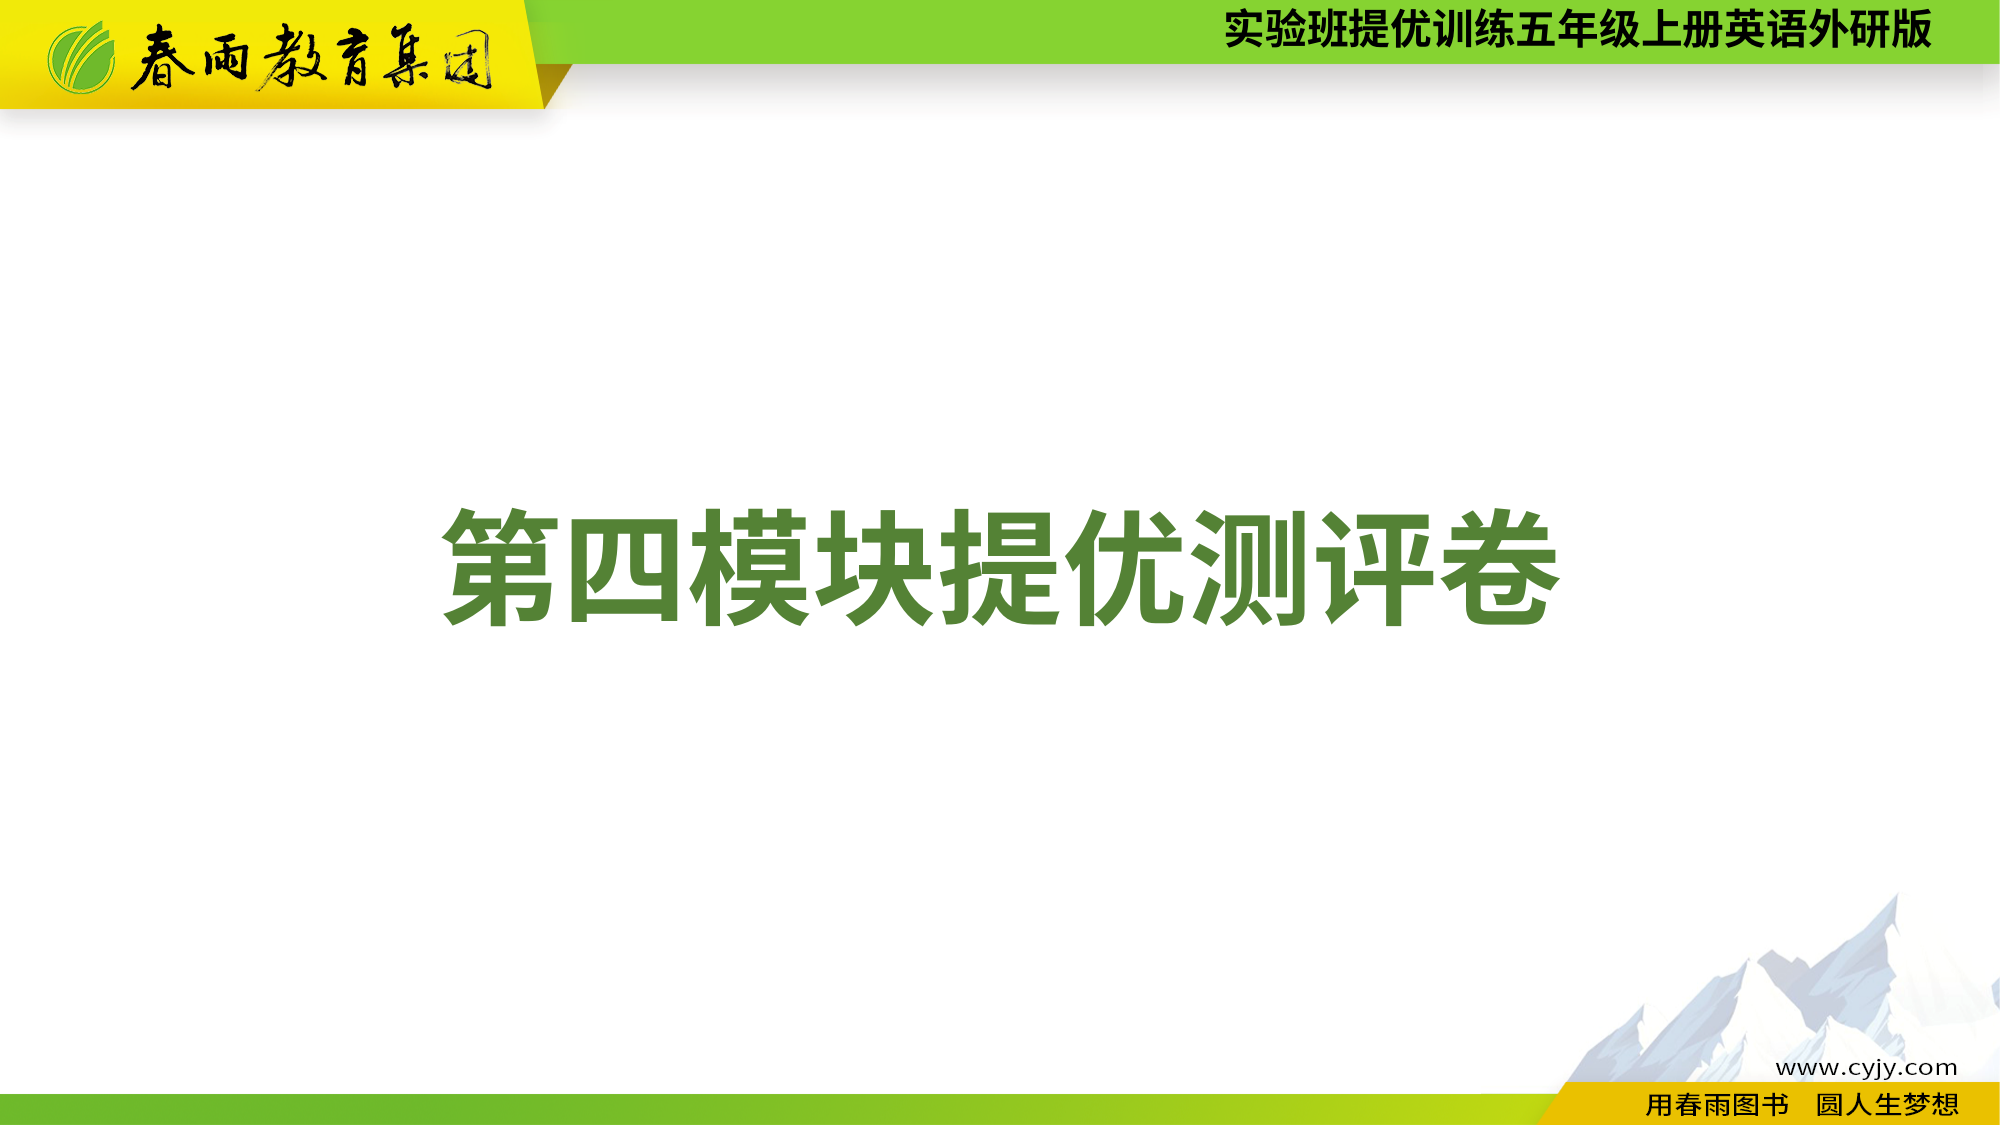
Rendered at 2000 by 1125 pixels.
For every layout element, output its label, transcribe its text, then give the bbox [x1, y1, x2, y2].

picture [0, 0, 2000, 407]
picture [0, 648, 2000, 1125]
text_box 第四模块提优测评卷 [0, 407, 2000, 648]
